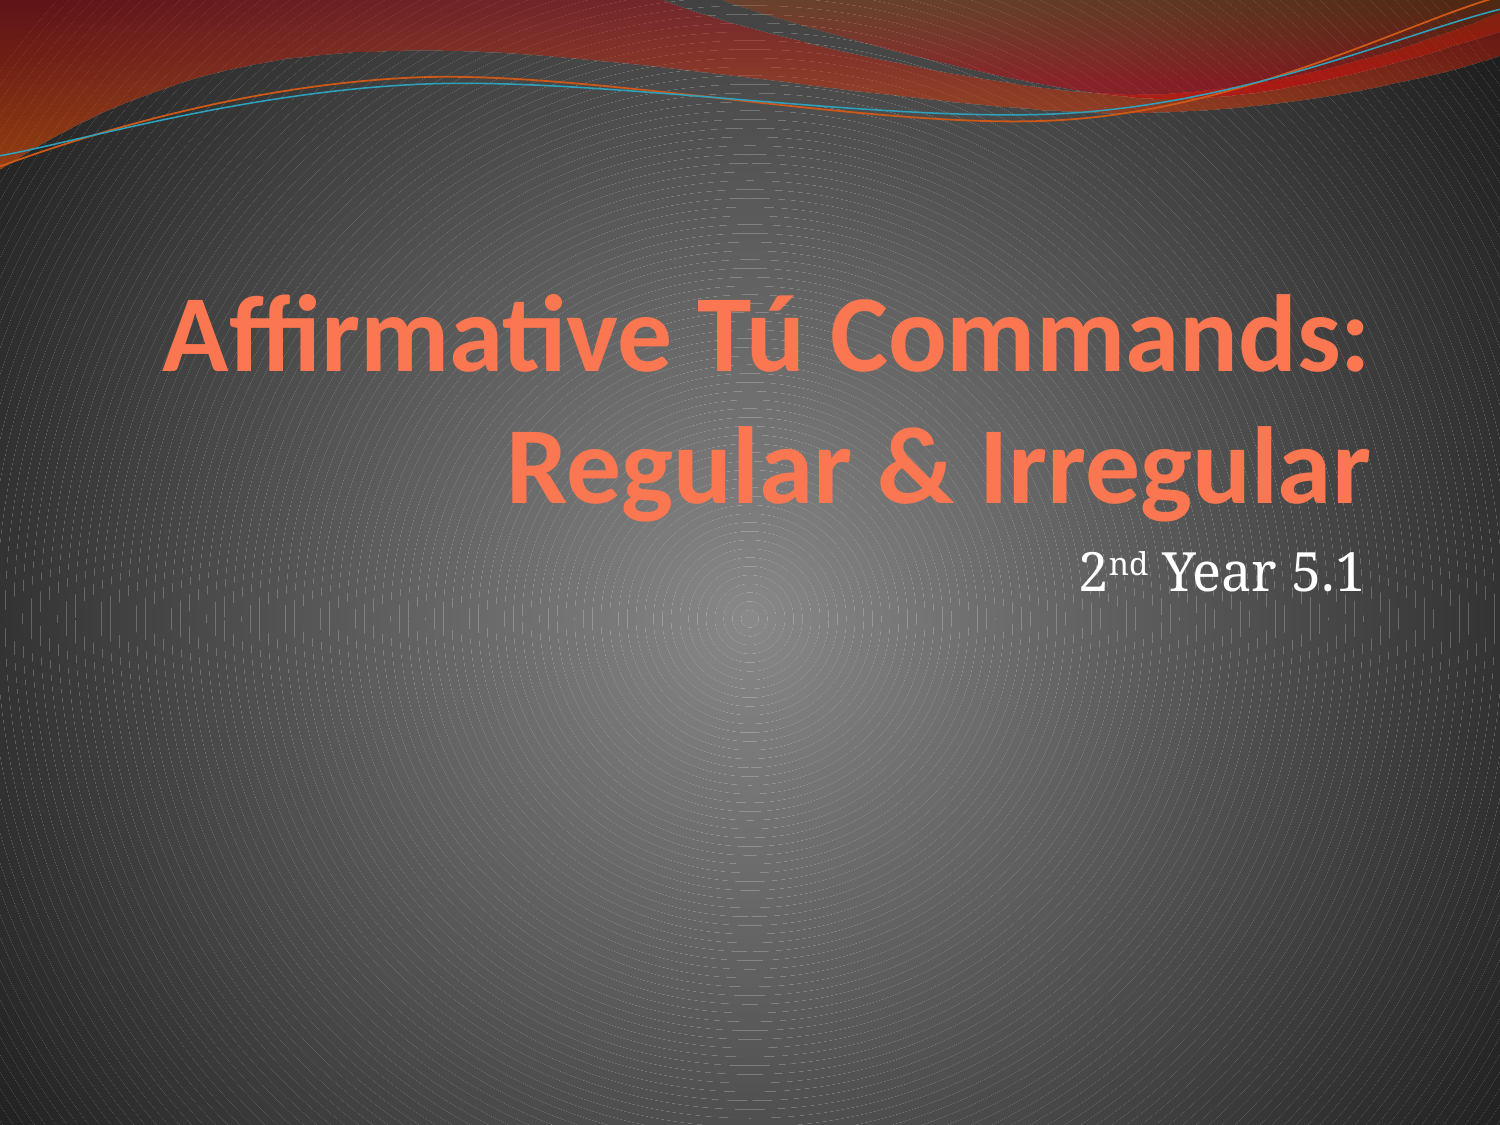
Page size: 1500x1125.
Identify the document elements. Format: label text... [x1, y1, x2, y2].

subtitle 2nd Year 5.1 [87, 529, 1376, 818]
title Affirmative Tú Commands: Regular & Irregular [87, 224, 1376, 525]
